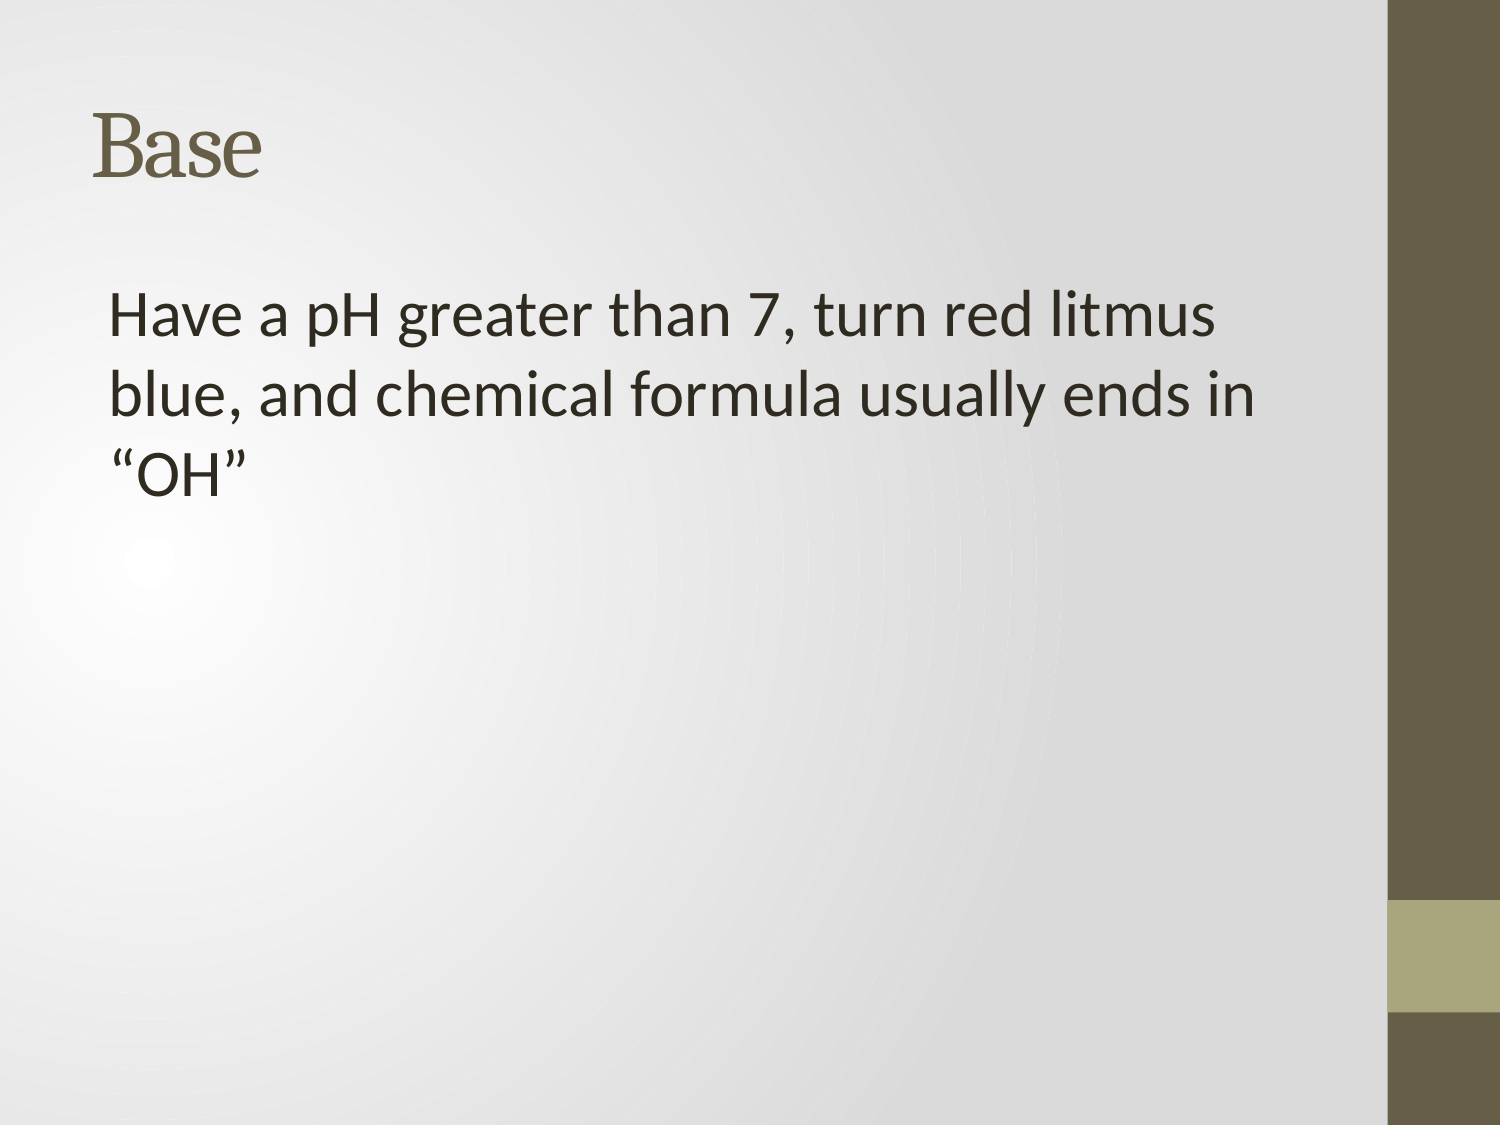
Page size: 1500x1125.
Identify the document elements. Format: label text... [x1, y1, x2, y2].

title Base [75, 45, 1325, 233]
list Have a pH greater than 7, turn red litmus blue, and chemical formula usually ends in “OH” [75, 262, 1325, 1050]
